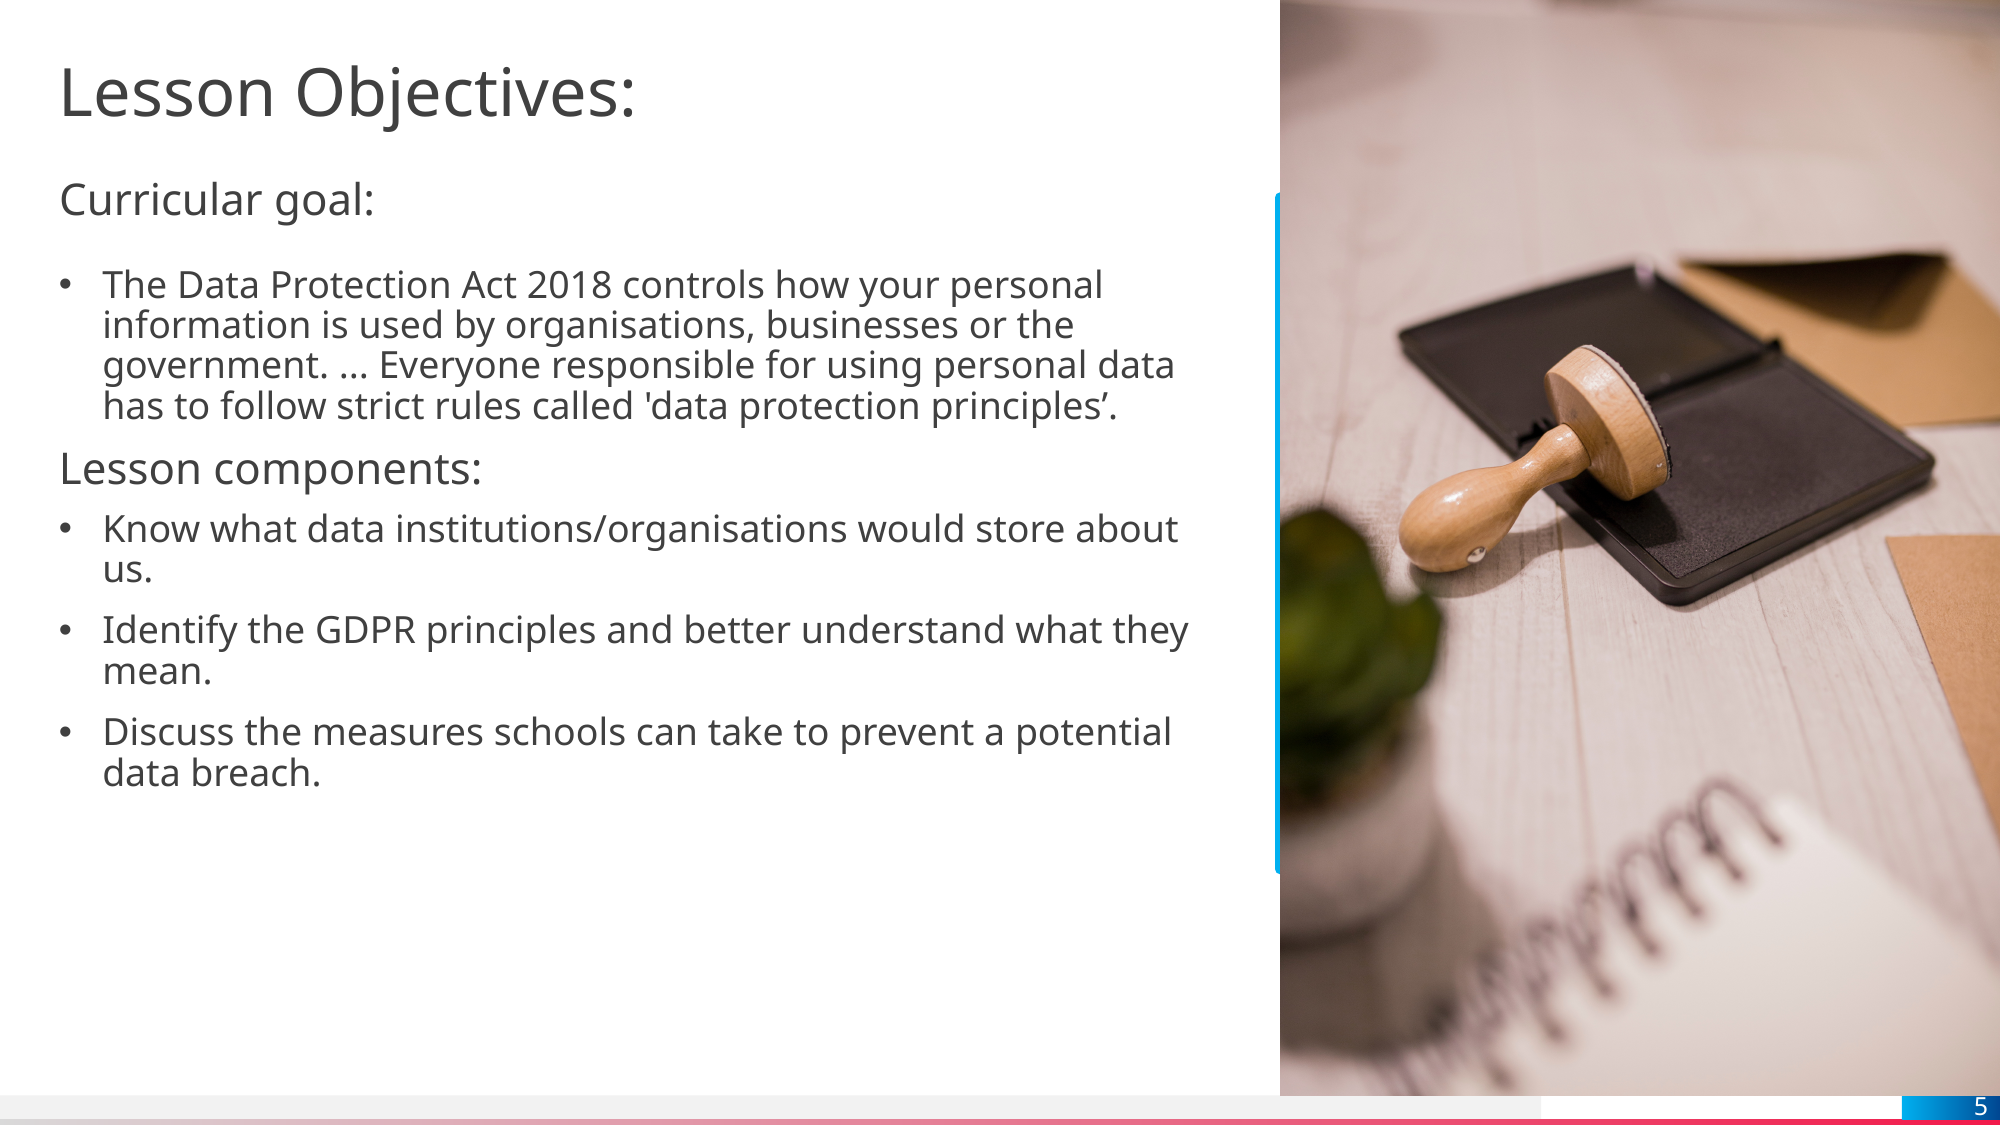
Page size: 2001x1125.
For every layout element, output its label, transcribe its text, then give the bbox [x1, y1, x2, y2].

list The Data Protection Act 2018 controls how your personal information is used by organisations, businesses or the government. ... Everyone responsible for using personal data has to follow strict rules called 'data protection principles’. Know what data institutions/organisations would store about us. Identify the GDPR principles and better understand what they mean. Discuss the measures schools can take to prevent a potential data breach. [59, 265, 1207, 446]
list Curricular goal: [59, 177, 1207, 237]
text_box Lesson components: [59, 446, 1207, 506]
title Lesson Objectives: [59, 59, 1207, 148]
list The Data Protection Act 2018 controls how your personal information is used by organisations, businesses or the government. ... Everyone responsible for using personal data has to follow strict rules called 'data protection principles’. Know what data institutions/organisations would store about us. Identify the GDPR principles and better understand what they mean. Discuss the measures schools can take to prevent a potential data breach. [59, 506, 1207, 1004]
picture [1280, 0, 2000, 1096]
slide_number 5 [1901, 1096, 2000, 1120]
